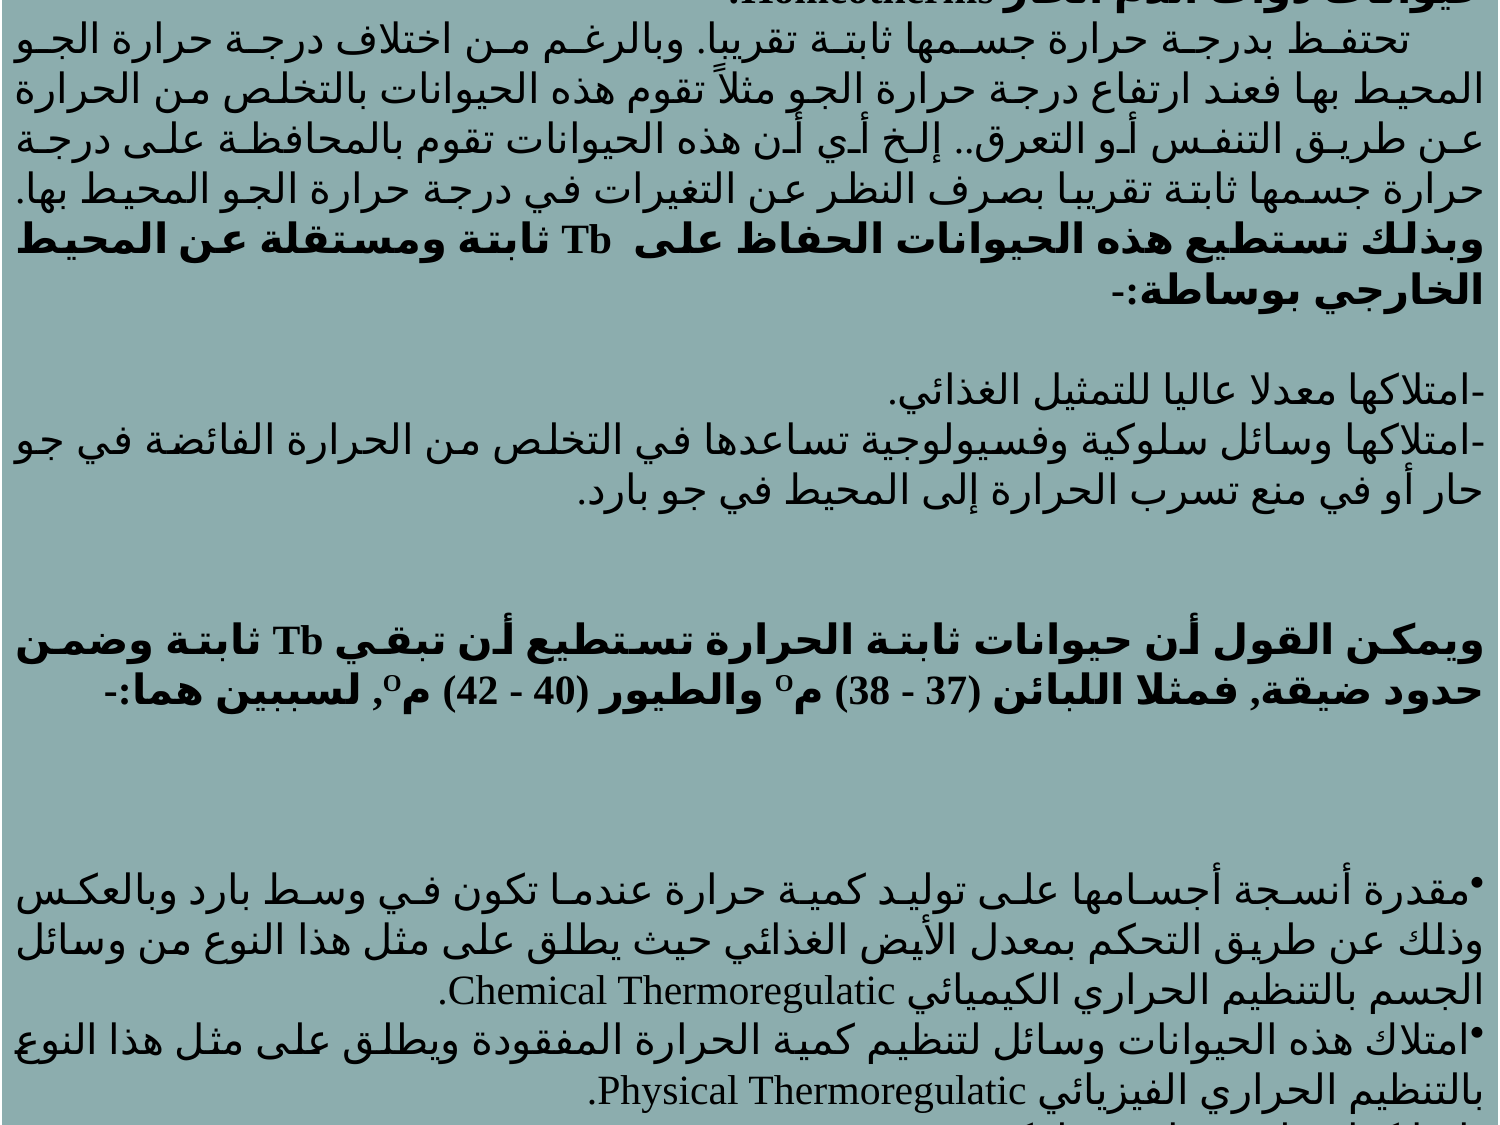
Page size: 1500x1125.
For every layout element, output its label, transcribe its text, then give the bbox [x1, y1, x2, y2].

text_box حيوانات ذوات الدم الحار Homeotherms: تحتفظ بدرجة حرارة جسمها ثابتة تقريبا. وبالرغم من اختلاف درجة حرارة الجو المحيط بها فعند ارتفاع درجة حرارة الجو مثلاً تقوم هذه الحيوانات بالتخلص من الحرارة عن طريق التنفس أو التعرق.. إلخ أي أن هذه الحيوانات تقوم بالمحافظة على درجة حرارة جسمها ثابتة تقريبا بصرف النظر عن التغيرات في درجة حرارة الجو المحيط بها. وبذلك تستطيع هذه الحيوانات الحفاظ على Tb ثابتة ومستقلة عن المحيط الخارجي بوساطة:- -امتلاكها معدلا عاليا للتمثيل الغذائي. -امتلاكها وسائل سلوكية وفسيولوجية تساعدها في التخلص من الحرارة الفائضة في جو حار أو في منع تسرب الحرارة إلى المحيط في جو بارد. ويمكن القول أن حيوانات ثابتة الحرارة تستطيع أن تبقي Tb ثابتة وضمن حدود ضيقة, فمثلا اللبائن (37 - 38) مO والطيور (40 - 42) مO, لسببين هما:- مقدرة أنسجة أجسامها على توليد كمية حرارة عندما تكون في وسط بارد وبالعكس وذلك عن طريق التحكم بمعدل الأيض الغذائي حيث يطلق على مثل هذا النوع من وسائل الجسم بالتنظيم الحراري الكيميائي Chemical Thermoregulatic. امتلاك هذه الحيوانات وسائل لتنظيم كمية الحرارة المفقودة ويطلق على مثل هذا النوع بالتنظيم الحراري الفيزيائي Physical Thermoregulatic. امتلاكها تنظيم حراري سلوكي Behavioural Thermoregulatic. [0, 0, 1500, 1125]
